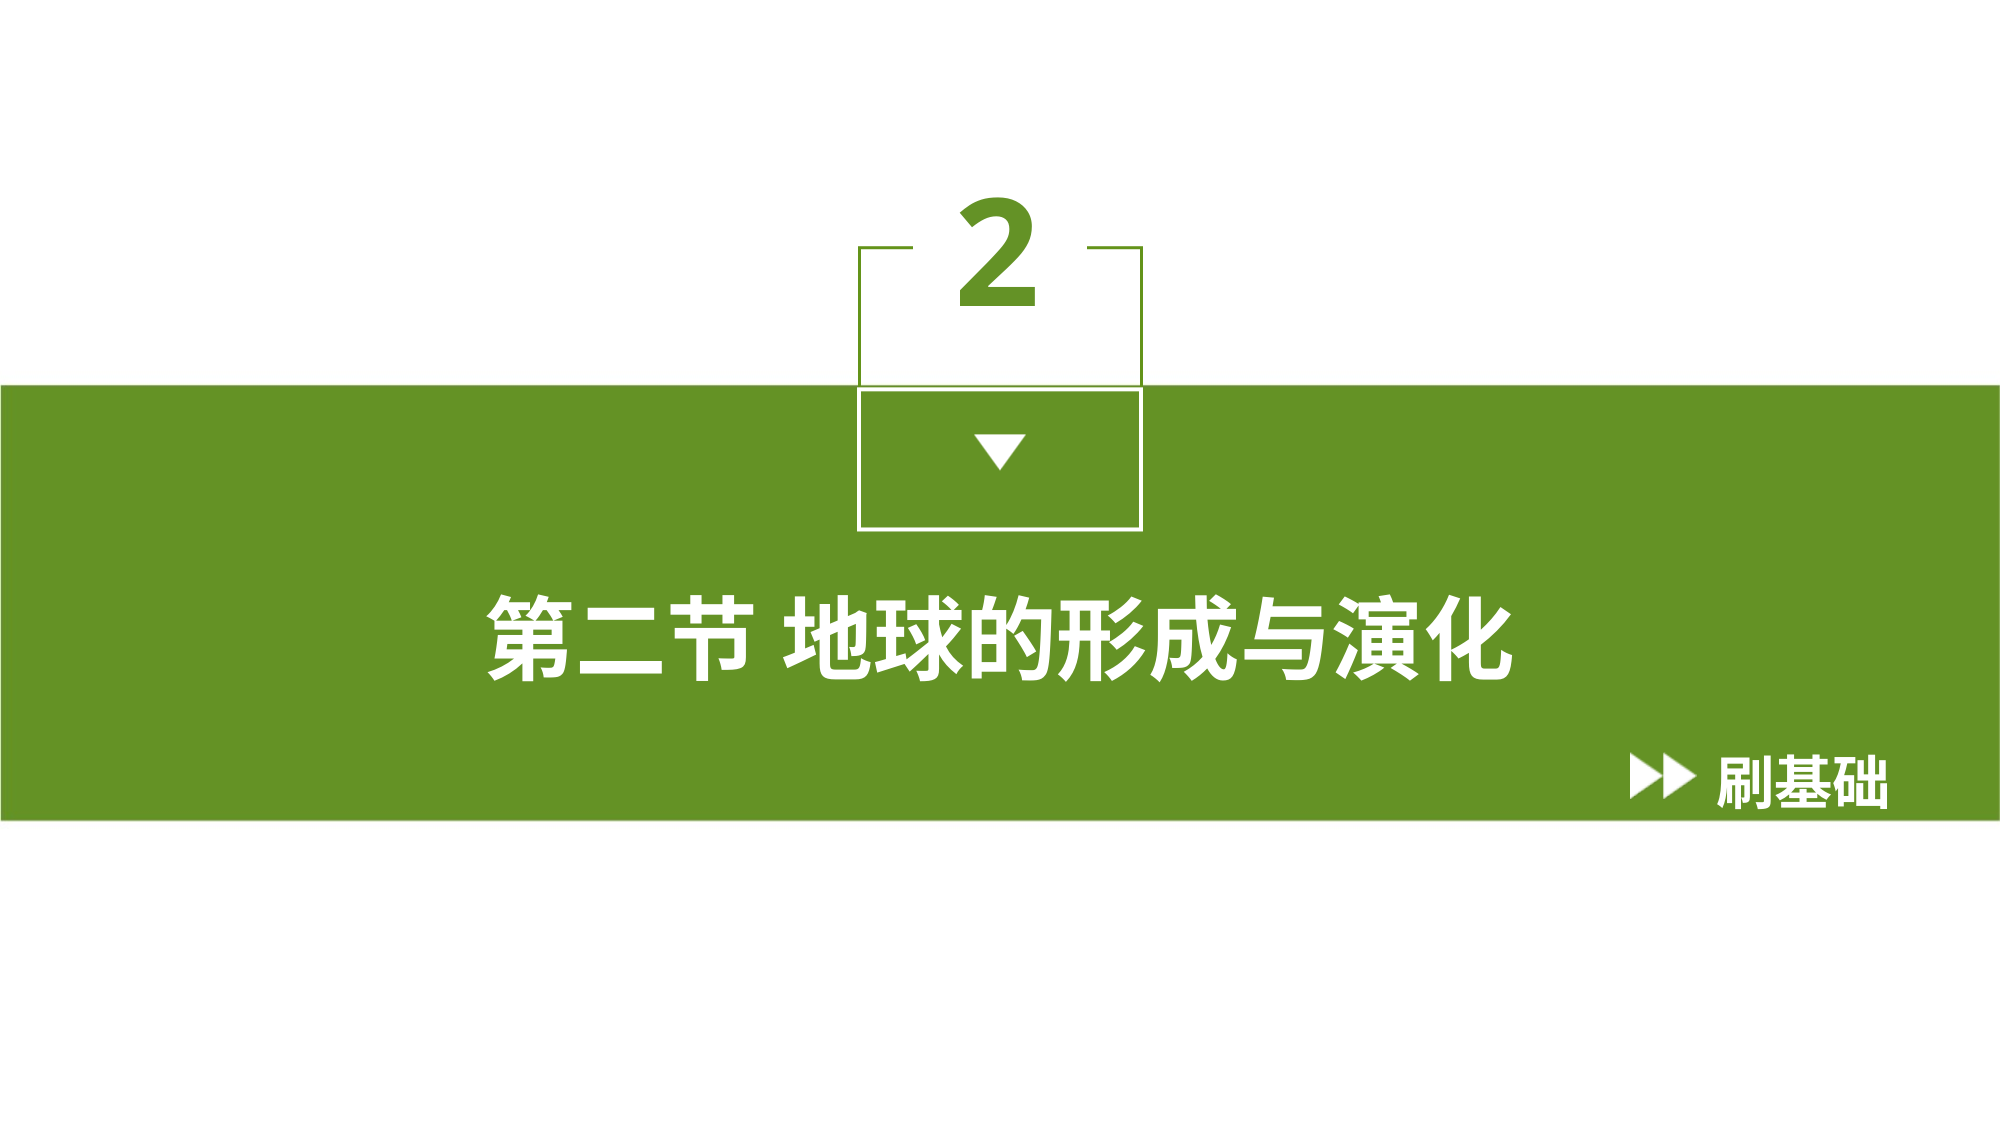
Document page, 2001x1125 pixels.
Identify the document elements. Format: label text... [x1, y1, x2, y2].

picture [0, 0, 2000, 572]
text_box 第二节 地球的形成与演化 [0, 572, 2000, 699]
picture [0, 699, 2000, 1125]
text_box 刷基础 [1715, 712, 1997, 818]
text_box 2 [865, 148, 1130, 345]
